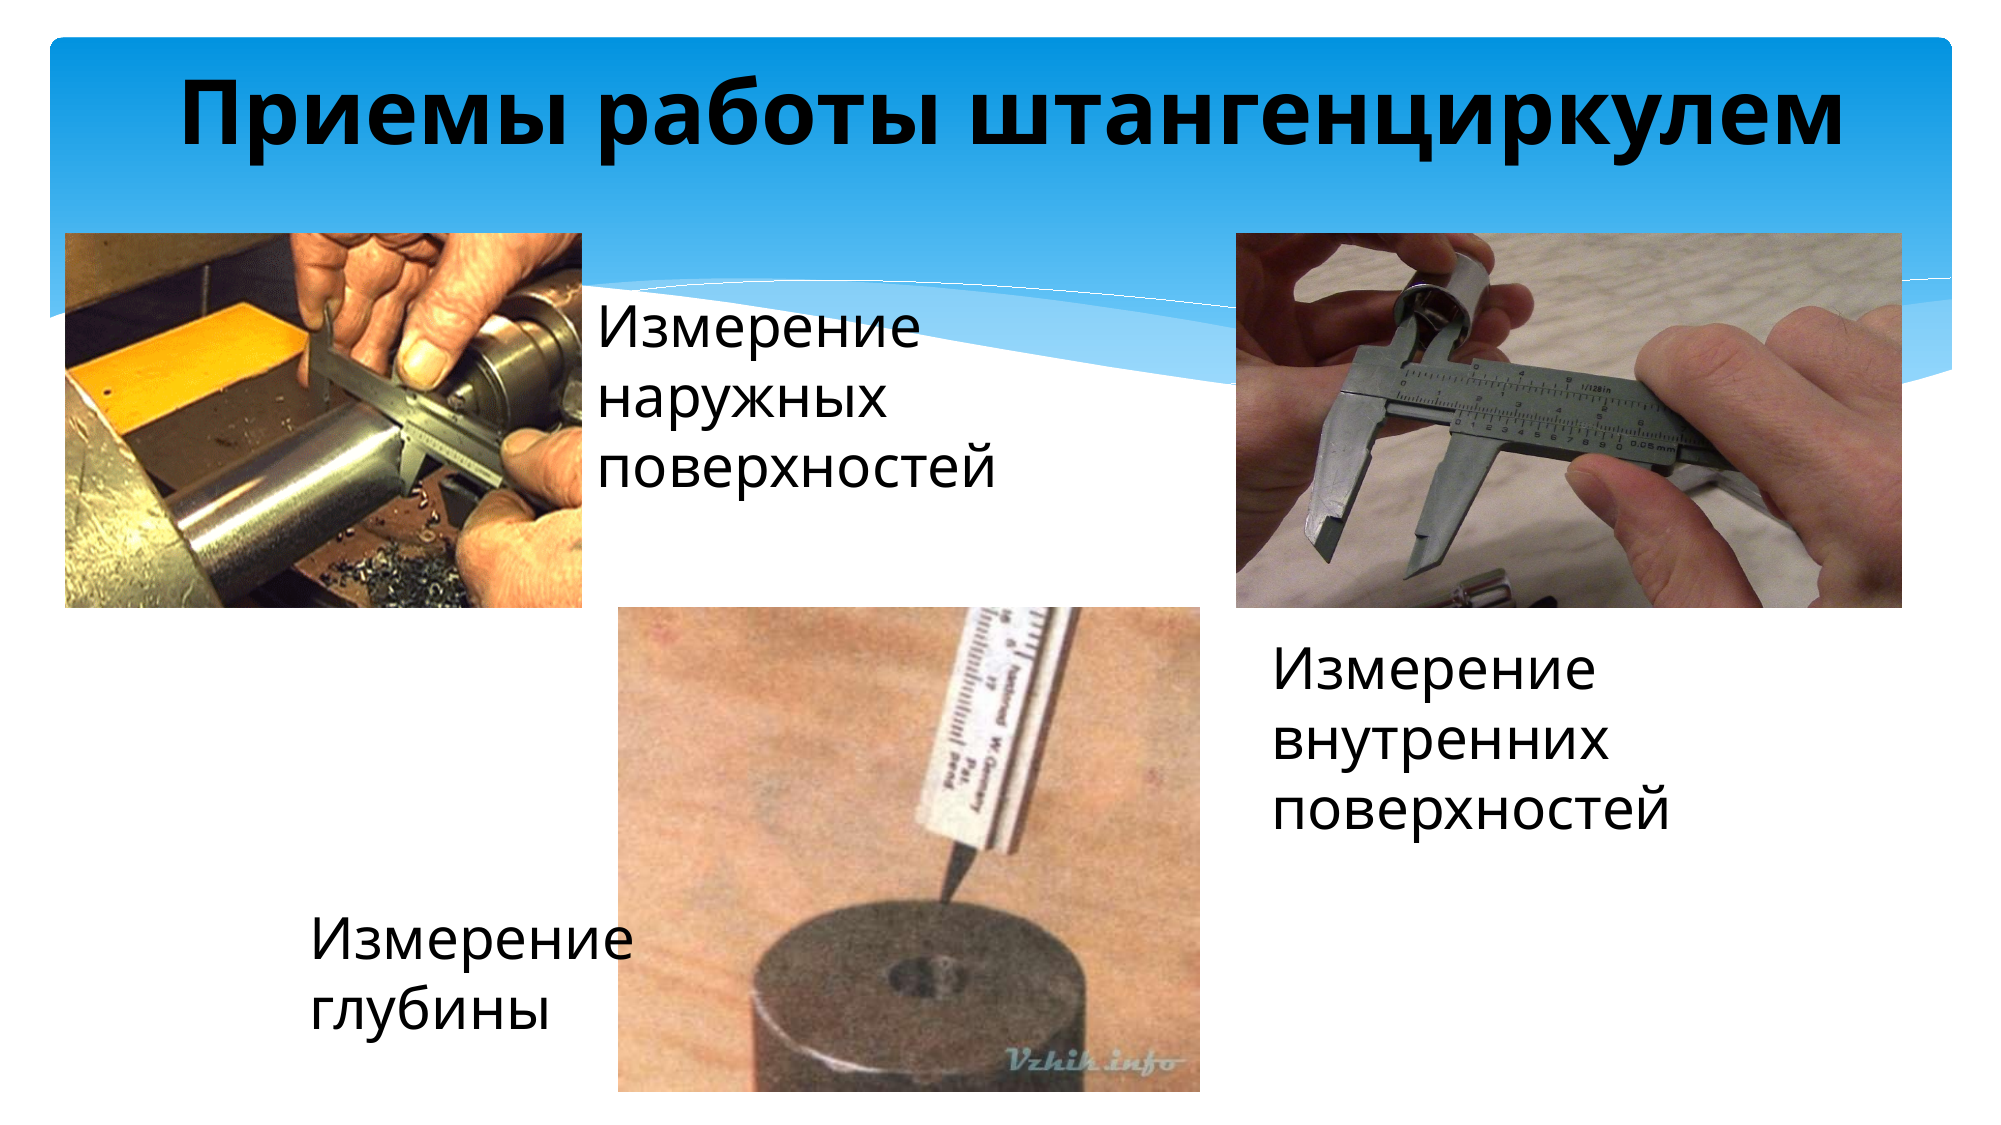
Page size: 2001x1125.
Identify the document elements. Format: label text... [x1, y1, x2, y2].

title Приемы работы штангенциркулем [150, 0, 1876, 218]
text_box Измерение глубины [294, 893, 612, 1049]
picture [1235, 233, 1902, 608]
picture [64, 233, 583, 608]
text_box Измерение внутренних поверхностей [1256, 623, 1902, 849]
picture [617, 607, 1201, 1093]
text_box Измерение наружных поверхностей [588, 282, 1164, 507]
